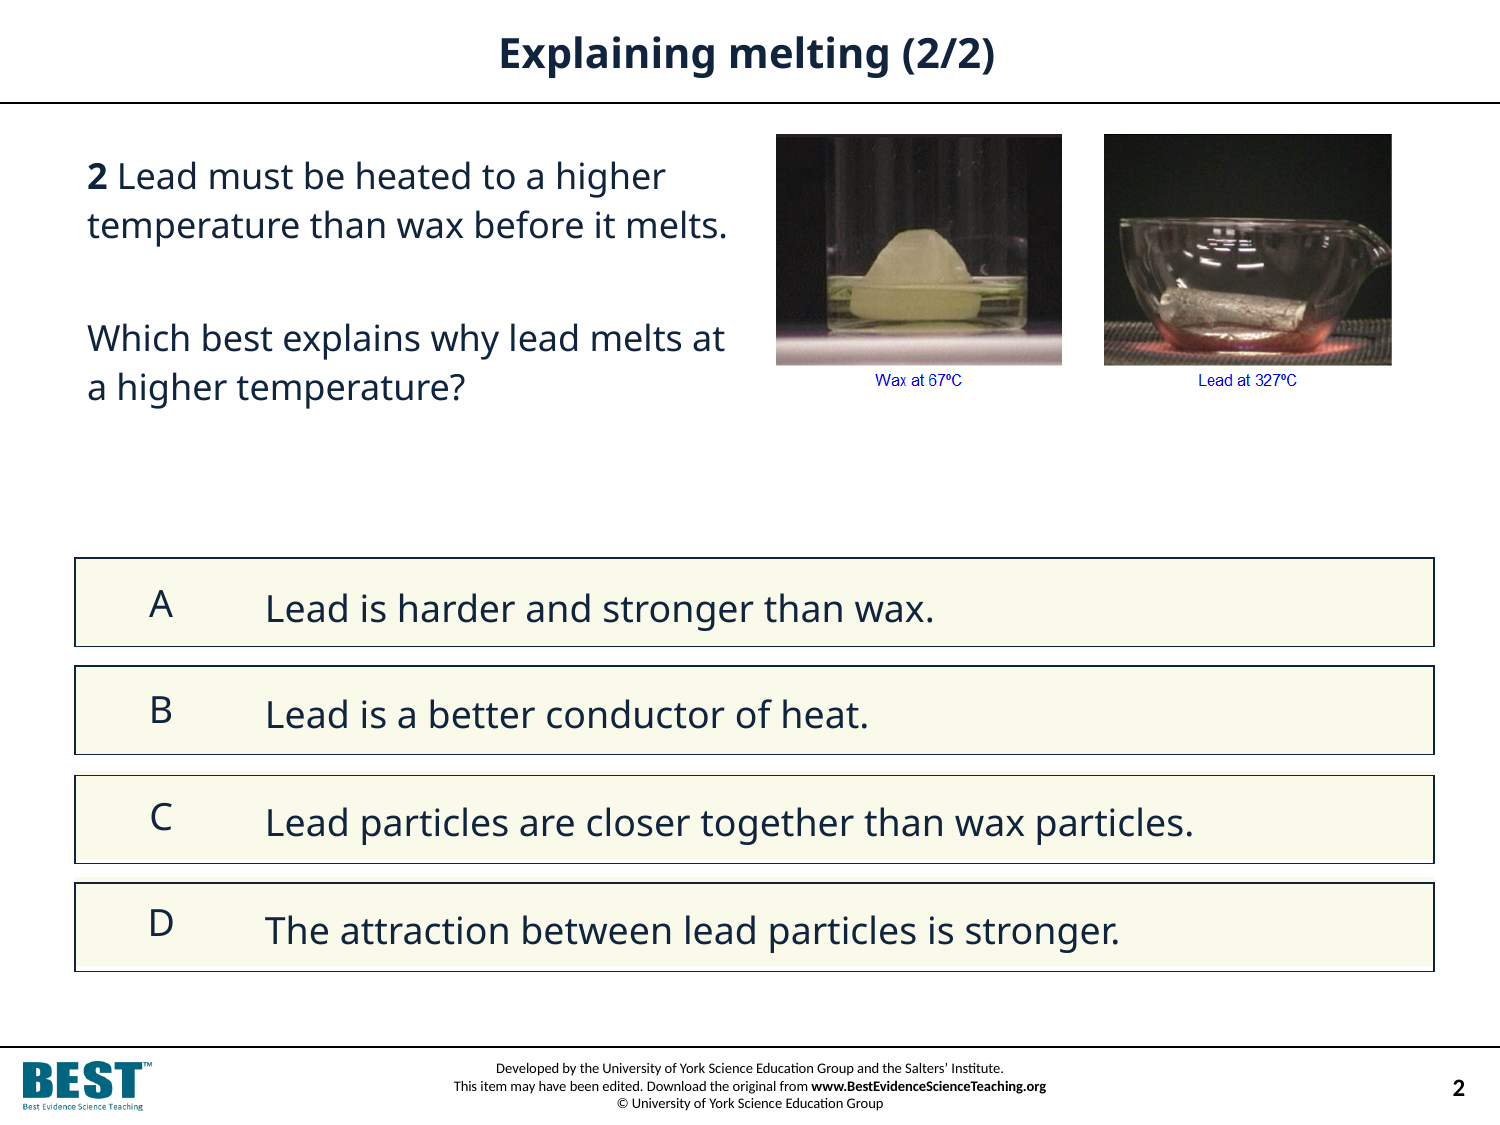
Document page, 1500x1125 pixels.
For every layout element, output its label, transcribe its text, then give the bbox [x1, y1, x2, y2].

title Explaining melting (2/2) [23, 4, 1471, 99]
list 2 Lead must be heated to a higher temperature than wax before it melts. Which best explains why lead melts at a higher temperature? [72, 133, 747, 423]
list Lead is harder and stronger than wax. [249, 560, 1435, 649]
list The attraction between lead particles is stronger. [249, 882, 1435, 971]
slide_number 2 [1130, 1061, 1481, 1111]
list Lead is a better conductor of heat. [249, 666, 1435, 755]
list Lead particles are closer together than wax particles. [249, 773, 1435, 863]
picture [23, 1061, 152, 1111]
picture [776, 134, 1392, 391]
